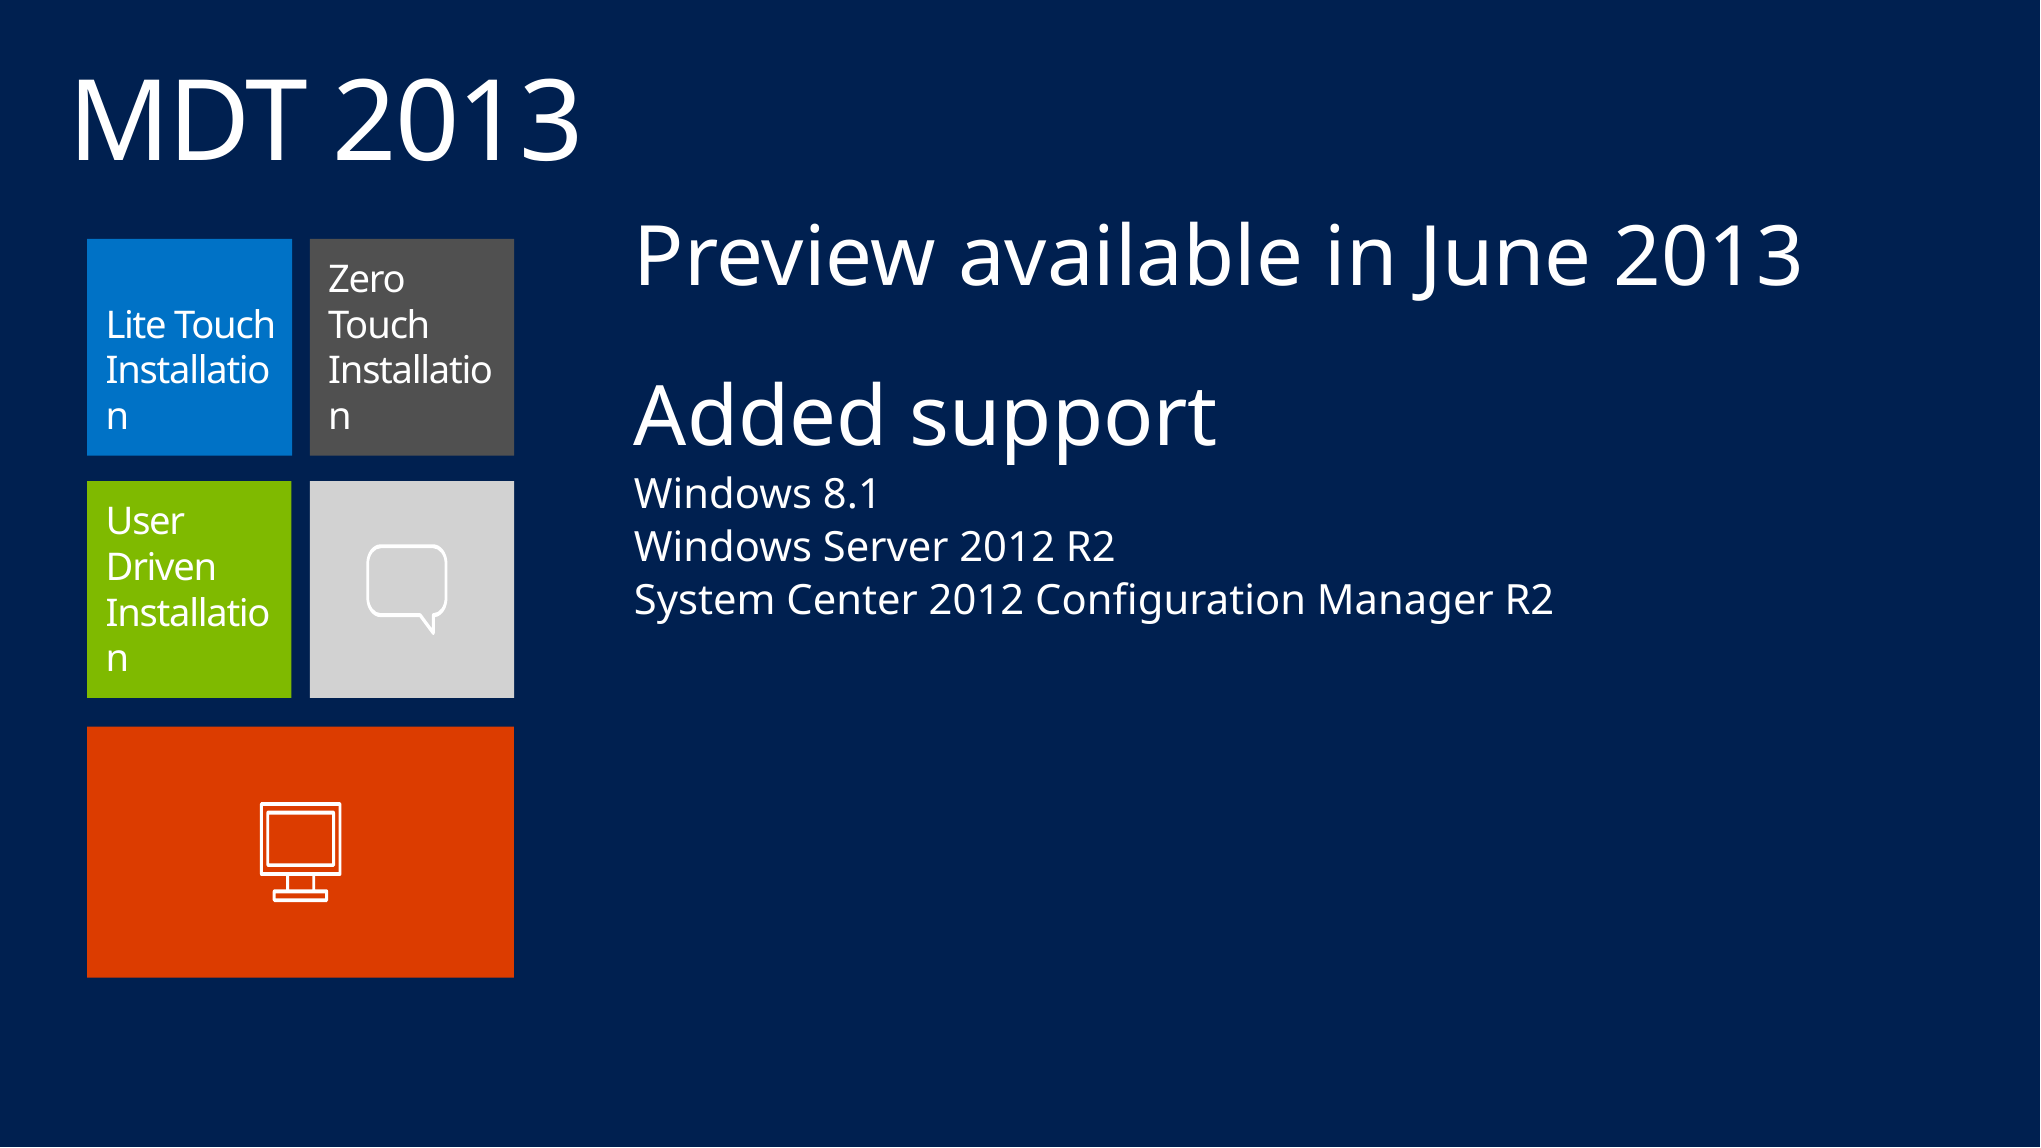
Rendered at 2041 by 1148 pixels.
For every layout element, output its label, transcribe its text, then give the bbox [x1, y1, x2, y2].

text_box [366, 544, 448, 635]
text_box Lite Touch Installation [86, 238, 293, 456]
text_box [86, 726, 515, 978]
text_box [259, 802, 342, 903]
text_box [309, 480, 515, 699]
text_box Zero Touch Installation [309, 238, 515, 456]
text_box User Driven Installation [86, 480, 292, 699]
list Preview available in June 2013 Added support Windows 8.1 Windows Server 2012 R2 System Center 2012 Configuration Manager R2 [609, 198, 1996, 654]
title MDT 2013 [45, 48, 1996, 200]
